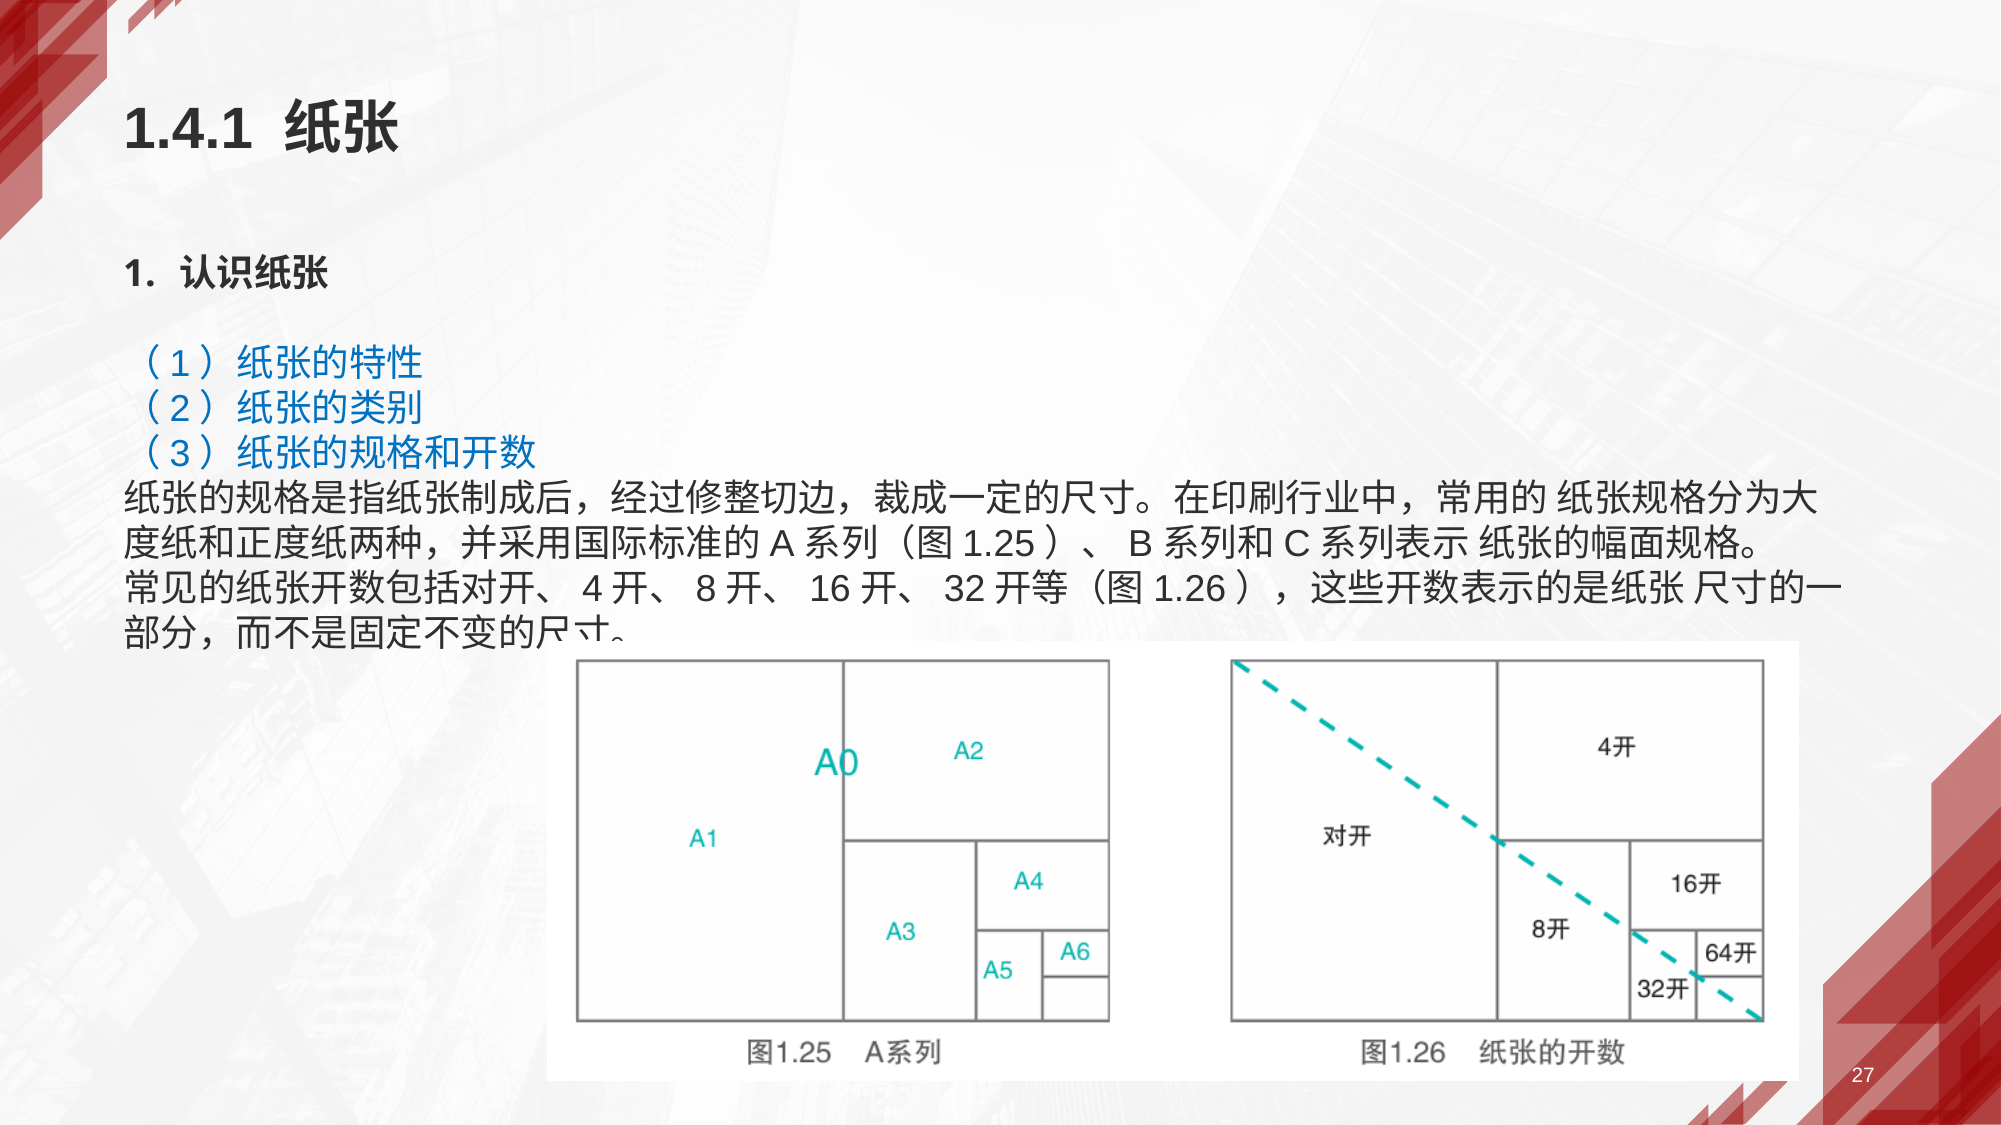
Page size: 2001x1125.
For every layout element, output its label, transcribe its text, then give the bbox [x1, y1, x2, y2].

text_box 认识纸张 （1）纸张的特性 （2）纸张的类别 （3）纸张的规格和开数 纸张的规格是指纸张制成后，经过修整切边，裁成一定的尺寸。在印刷行业中，常用的 纸张规格分为大度纸和正度纸两种，并采用国际标准的A系列（图1.25）、B系列和C系列表示 纸张的幅面规格。 常见的纸张开数包括对开、4开、8开、16开、32开等（图1.26），这些开数表示的是纸张 尺寸的一部分，而不是固定不变的尺寸。 [108, 241, 1867, 662]
picture [546, 641, 1799, 1081]
title 1.4.1 纸张 [108, 81, 1890, 169]
slide_number 27 [1452, 1056, 1890, 1092]
